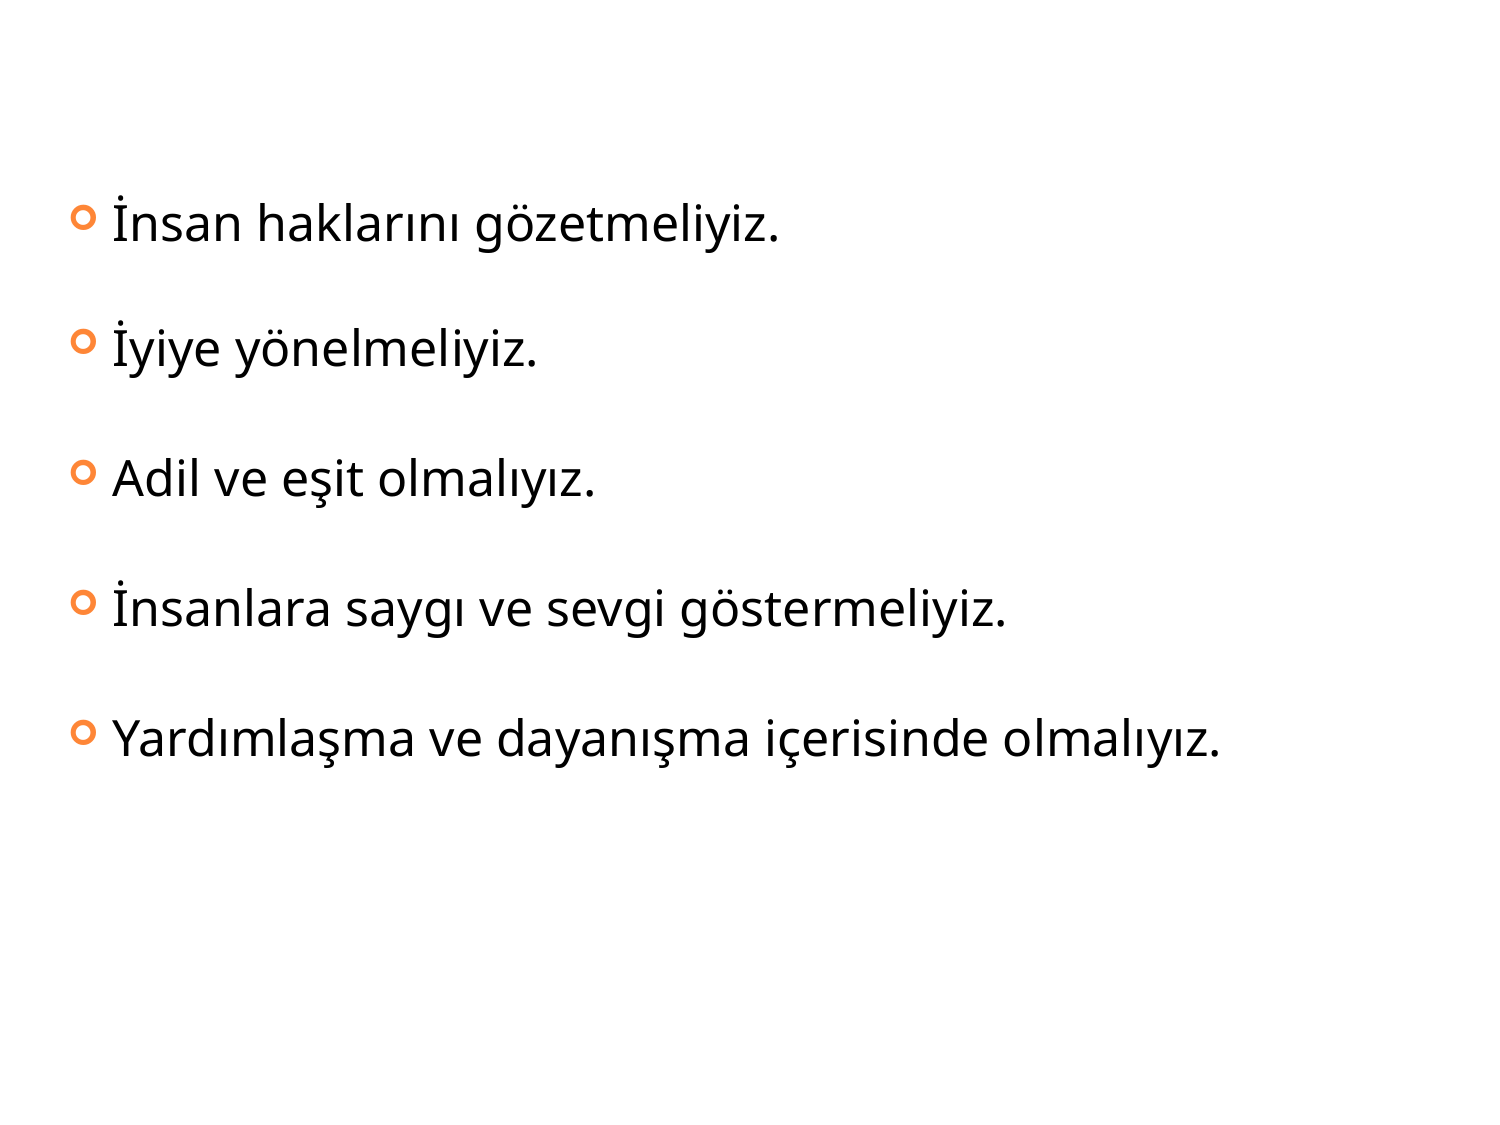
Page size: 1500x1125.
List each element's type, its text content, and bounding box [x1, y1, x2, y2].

list İnsan haklarını gözetmeliyiz. İyiye yönelmeliyiz. Adil ve eşit olmalıyız. İnsanlara saygı ve sevgi göstermeliyiz. Yardımlaşma ve dayanışma içerisinde olmalıyız. [53, 184, 1404, 927]
